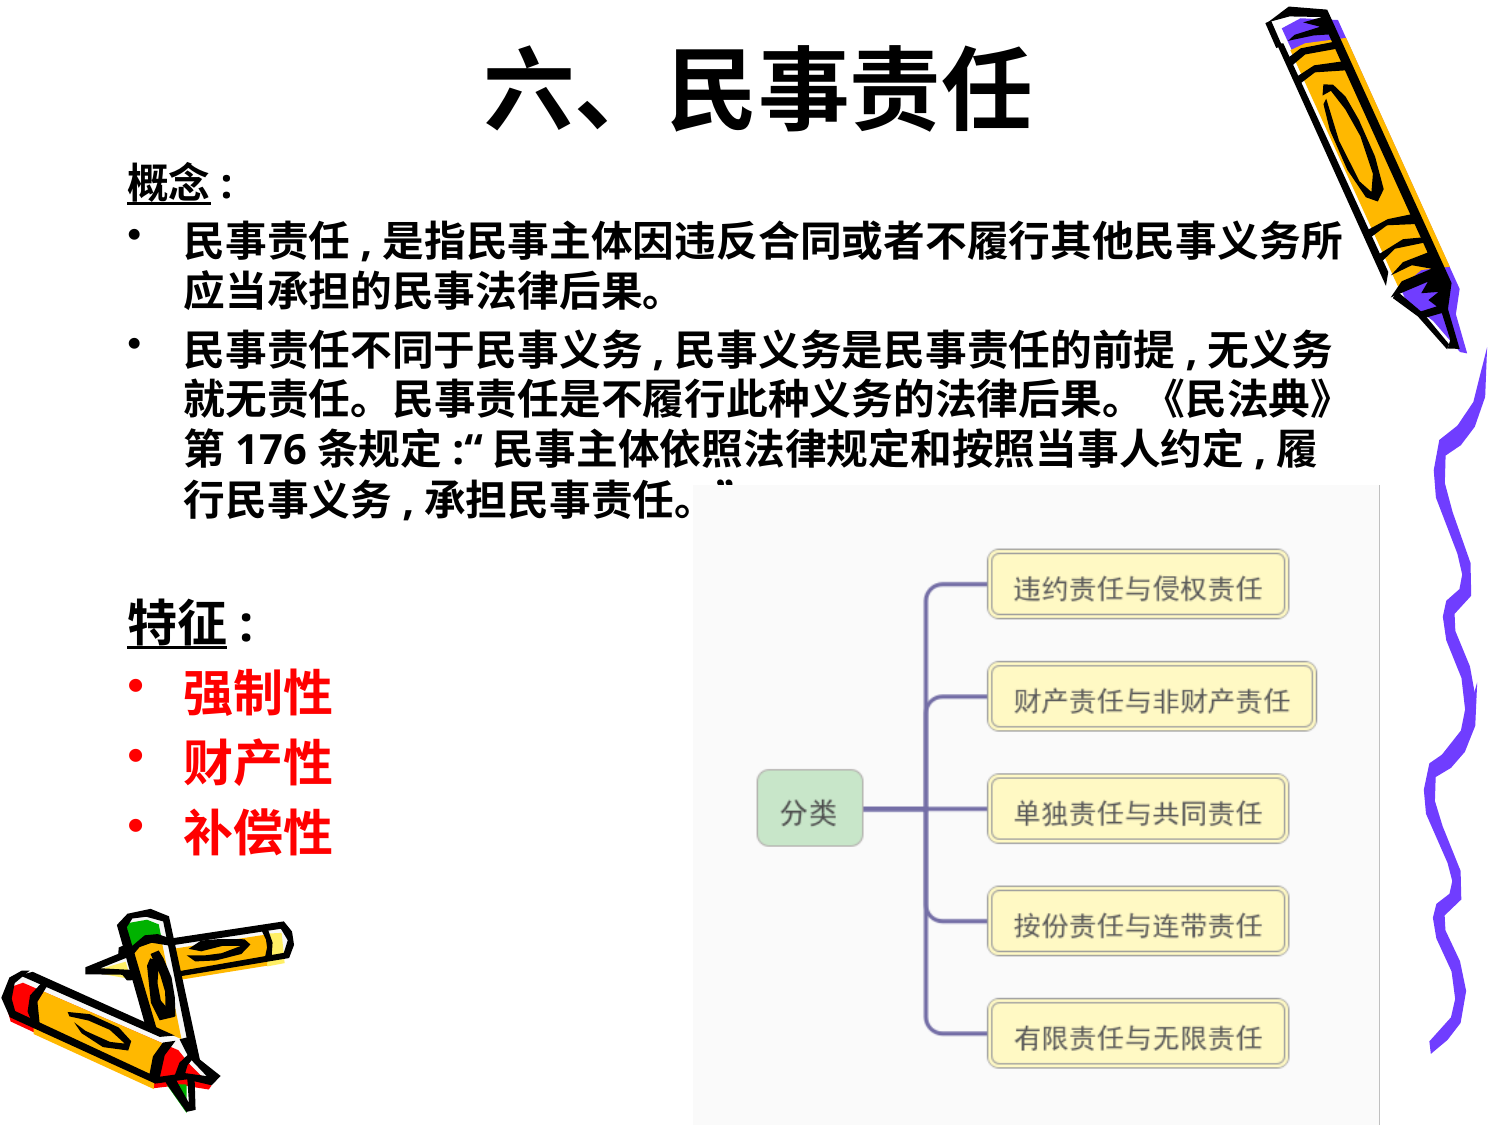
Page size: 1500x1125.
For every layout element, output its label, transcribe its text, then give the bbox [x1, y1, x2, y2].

picture [693, 484, 1384, 1125]
title 六、民事责任 [194, 18, 1323, 148]
list 概念: 民事责任,是指民事主体因违反合同或者不履行其他民事义务所应当承担的民事法律后果。 民事责任不同于民事义务,民事义务是民事责任的前提,无义务就无责任。民事责任是不履行此种义务的法律后果。《民法典》第176条规定:“民事主体依照法律规定和按照当事人约定,履行民事义务,承担民事责任。” 特征: 强制性 财产性 补偿性 [111, 148, 1375, 750]
